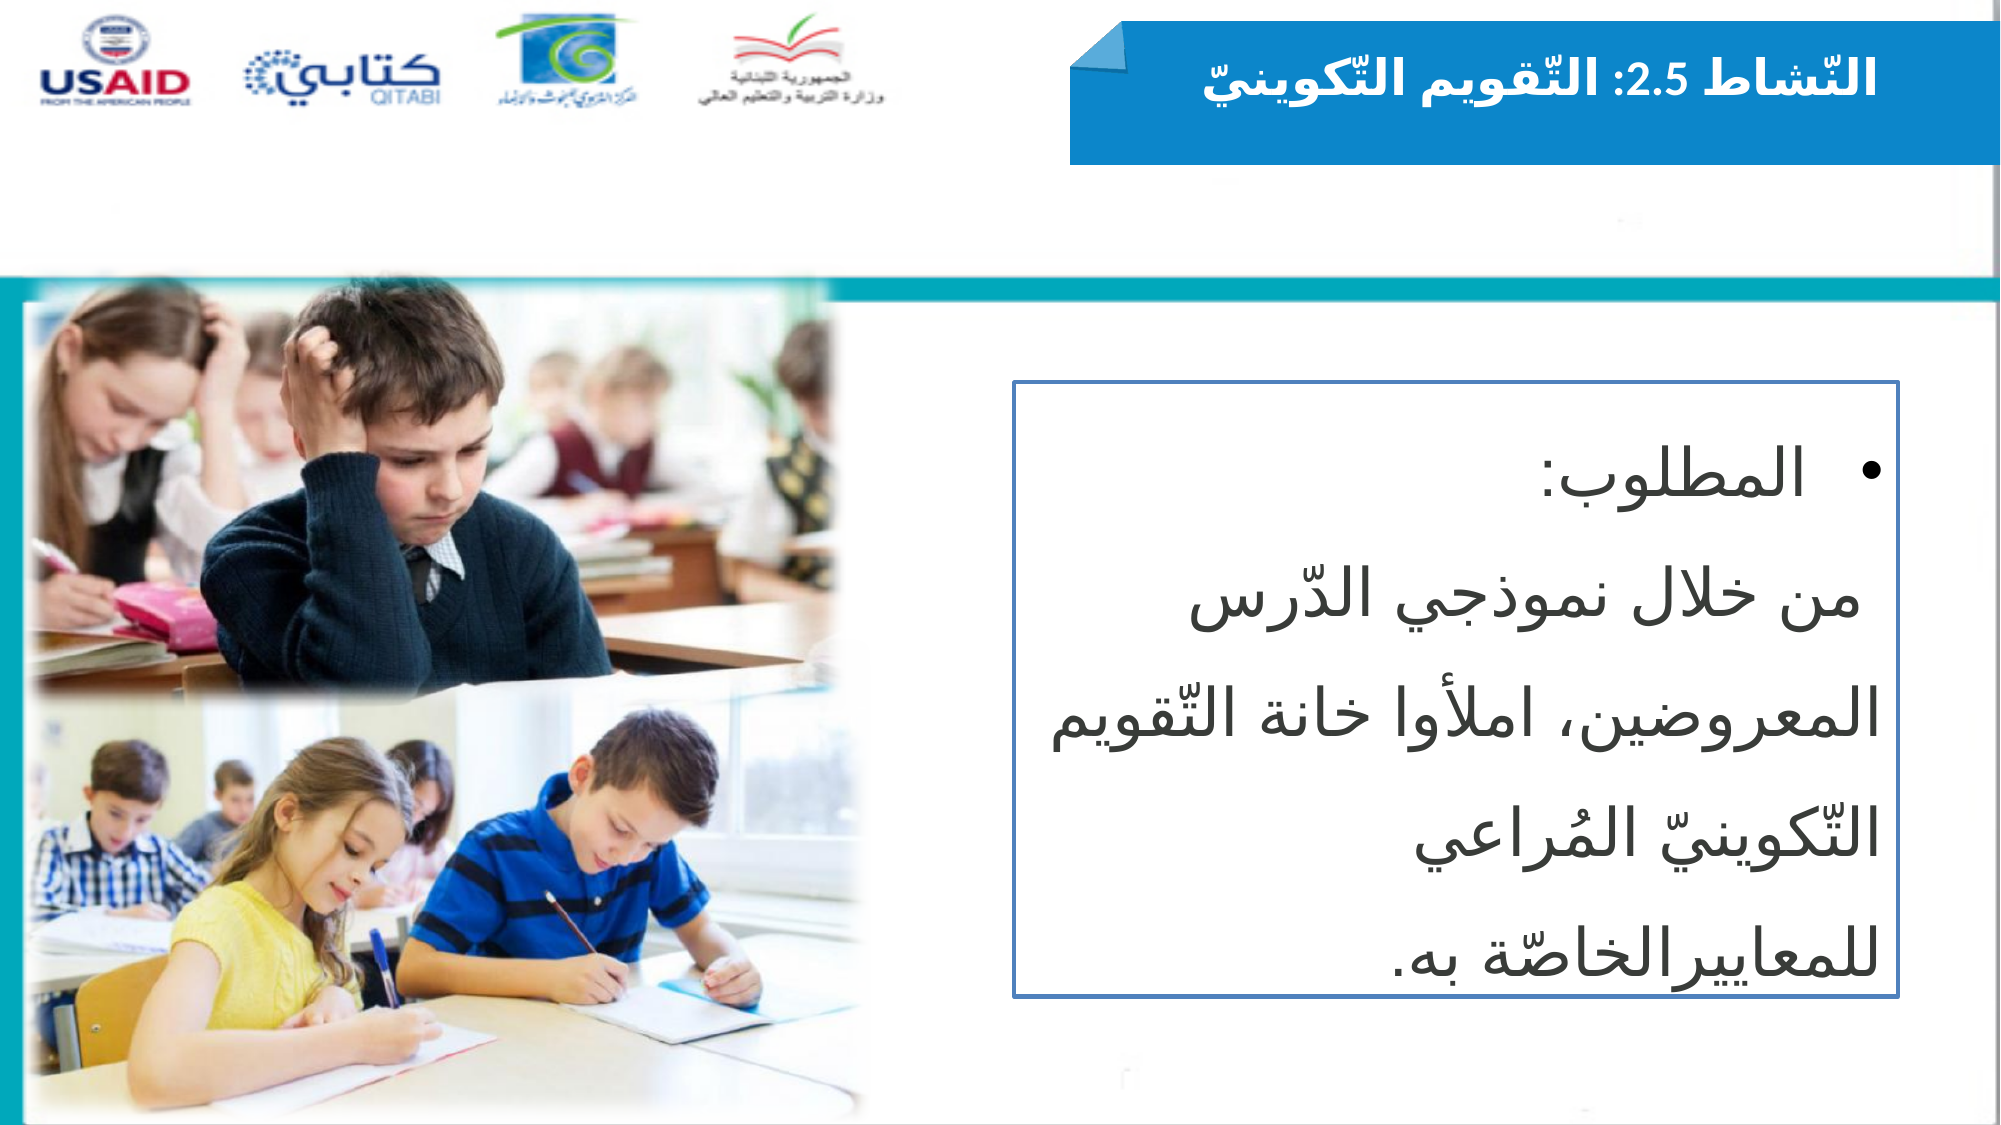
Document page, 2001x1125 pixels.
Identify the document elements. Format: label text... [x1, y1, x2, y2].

text_box النّشاط 2.5: التّقويم التّكوينيّ [1045, 52, 2000, 138]
text_box المطلوب: من خلال نموذجي الدّرس المعروضين، املأوا خانة التّقويم التّكوينيّ المُراعي للمعاييرالخاصّة به. [1012, 380, 1900, 999]
picture [0, 0, 2001, 1125]
